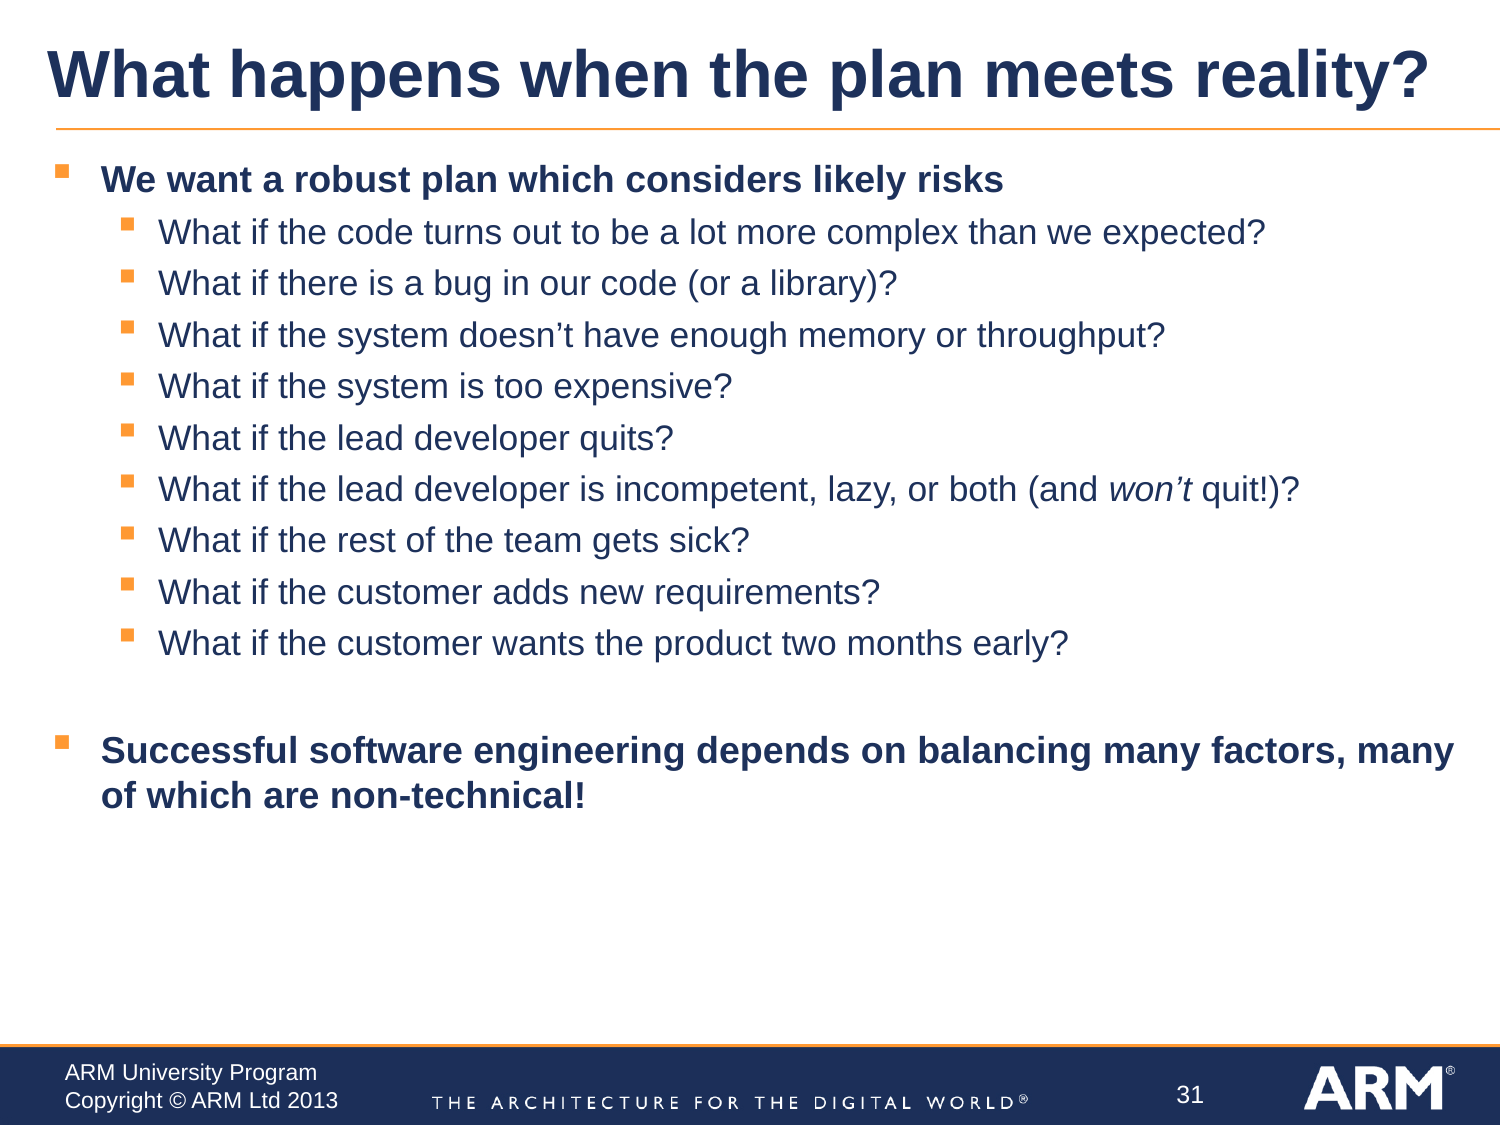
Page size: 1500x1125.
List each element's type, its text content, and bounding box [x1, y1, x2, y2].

title What happens when the plan meets reality? [34, 1, 1500, 141]
picture [0, 1048, 1500, 1125]
list We want a robust plan which considers likely risks What if the code turns out to be a lot more complex than we expected? What if there is a bug in our code (or a library)? What if the system doesn’t have enough memory or throughput? What if the system is too expensive? What if the lead developer quits? What if the lead developer is incompetent, lazy, or both (and won’t quit!)? What if the rest of the team gets sick? What if the customer adds new requirements? What if the customer wants the product two months early? Successful software engineering depends on balancing many factors, many of which are non-technical! [38, 148, 1500, 1039]
